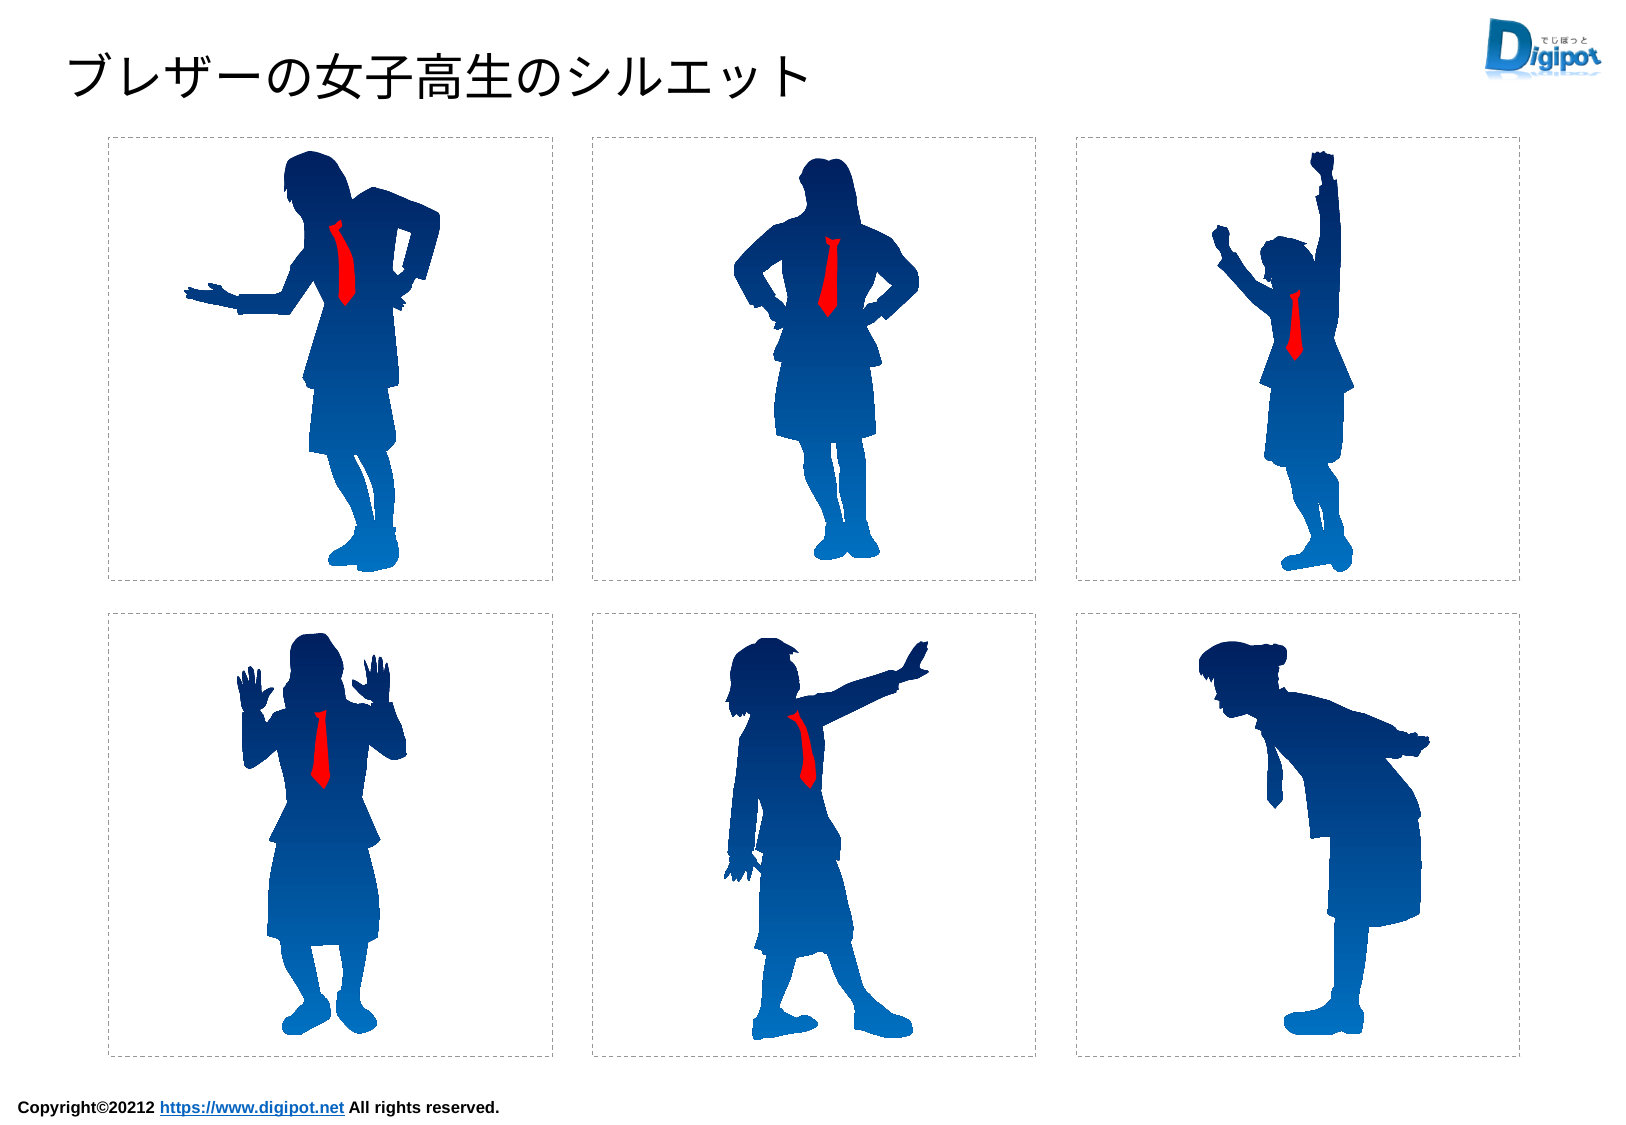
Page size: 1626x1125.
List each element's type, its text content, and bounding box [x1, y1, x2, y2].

text_box [1198, 641, 1431, 1036]
text_box ブレザーの女子高生のシルエット [49, 38, 829, 113]
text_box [184, 151, 441, 572]
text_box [733, 158, 920, 560]
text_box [1212, 151, 1354, 572]
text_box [724, 637, 929, 1040]
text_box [237, 633, 407, 1036]
picture [1485, 18, 1602, 82]
